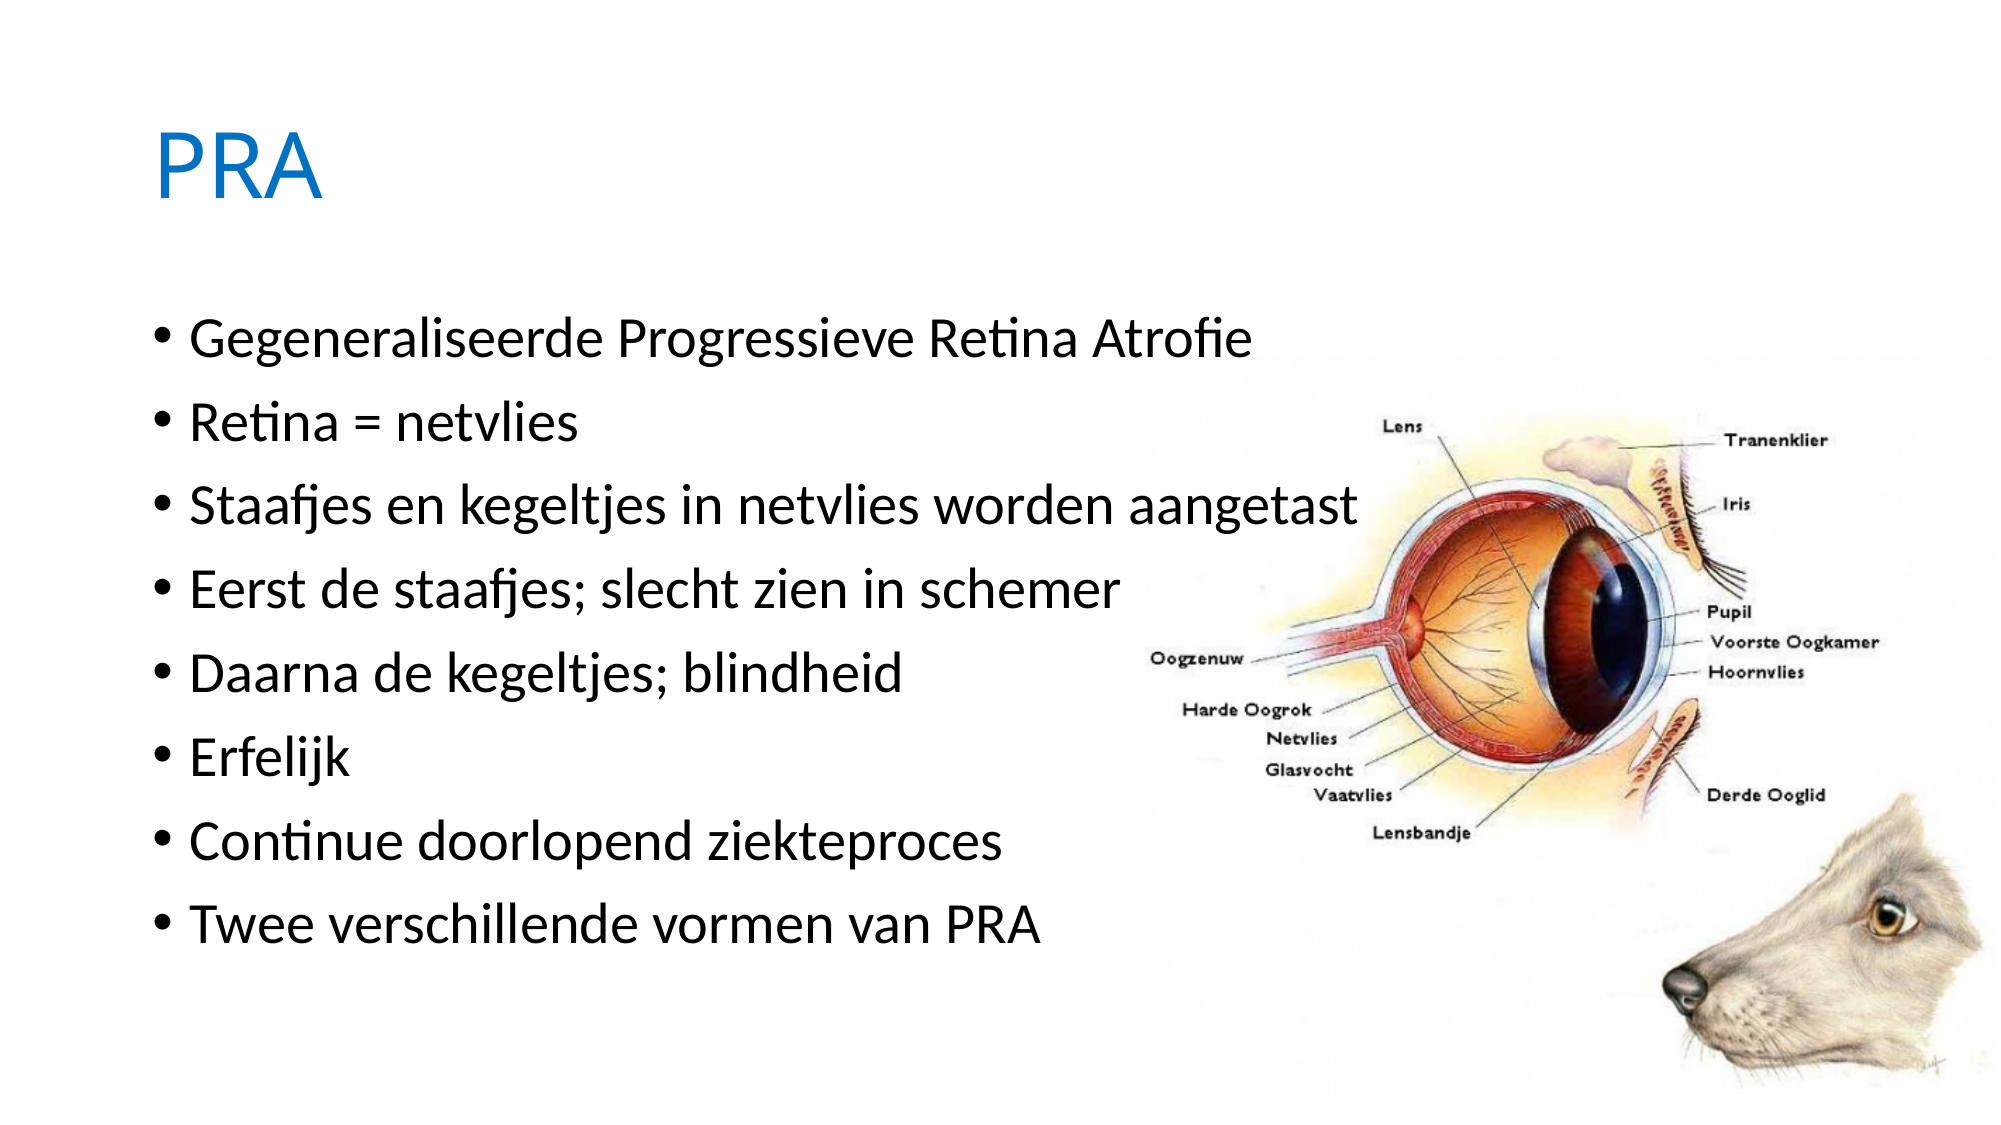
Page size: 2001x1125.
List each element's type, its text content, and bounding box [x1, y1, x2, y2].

title PRA [137, 59, 1863, 278]
list Gegeneraliseerde Progressieve Retina Atrofie Retina = netvlies Staafjes en kegeltjes in netvlies worden aangetast Eerst de staafjes; slecht zien in schemer Daarna de kegeltjes; blindheid Erfelijk Continue doorlopend ziekteproces Twee verschillende vormen van PRA [137, 299, 1863, 1014]
picture [1145, 356, 2000, 1096]
